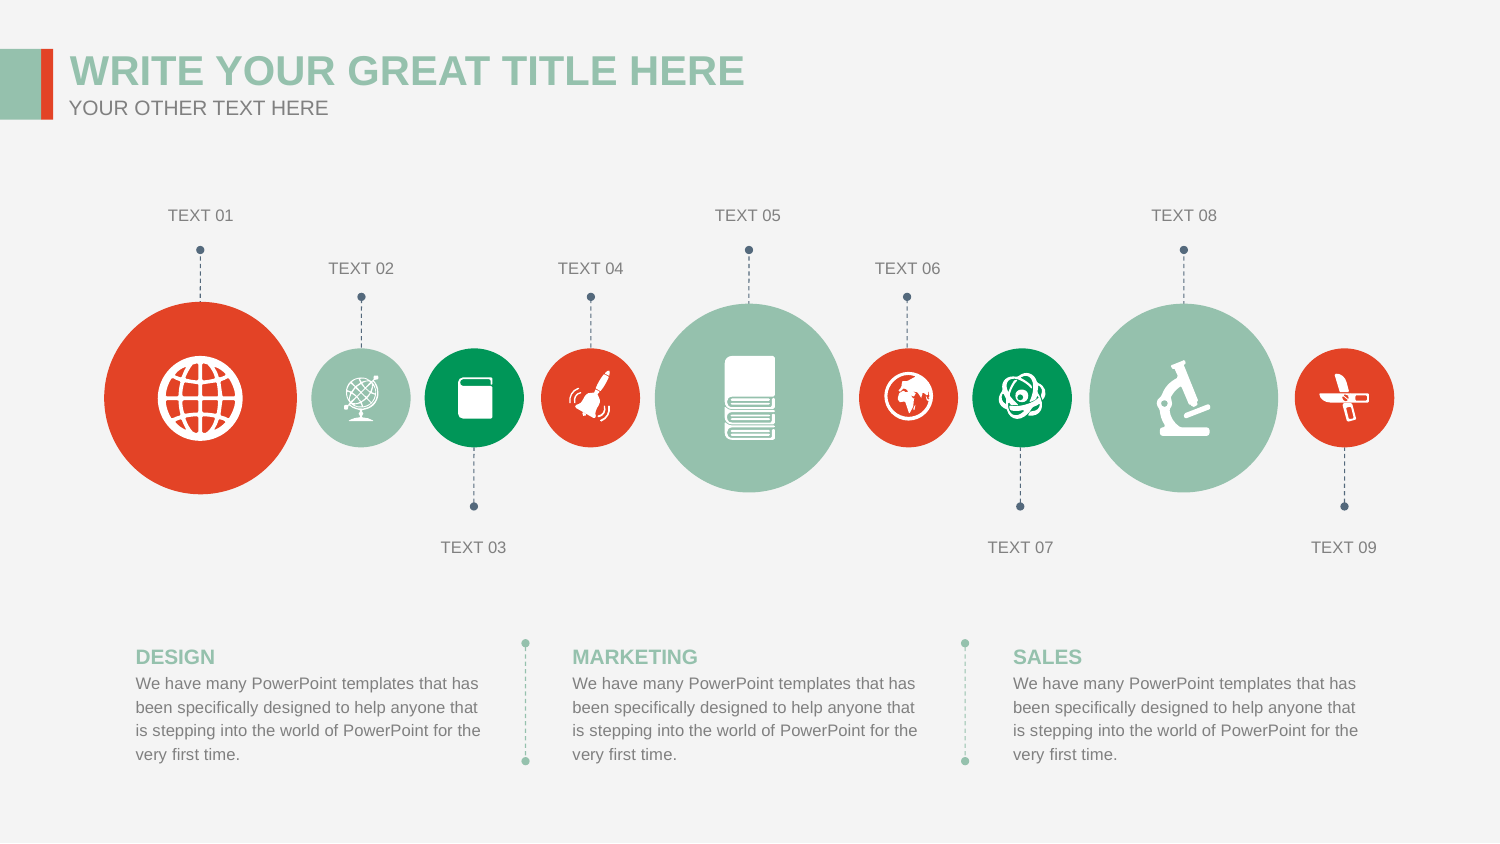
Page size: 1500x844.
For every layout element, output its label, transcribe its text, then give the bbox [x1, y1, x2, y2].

text_box TEXT 05 [700, 197, 796, 233]
text_box [157, 355, 243, 441]
text_box [859, 348, 959, 448]
text_box [1340, 497, 1349, 511]
text_box [1156, 360, 1210, 436]
text_box TEXT 06 [859, 250, 956, 285]
text_box TEXT 03 [425, 529, 522, 564]
text_box [196, 245, 205, 258]
text_box [469, 497, 479, 511]
text_box [600, 405, 610, 422]
text_box DESIGN We have many PowerPoint templates that has been specifically designed to help anyone that is stepping into the world of PowerPoint for the very first time. [135, 638, 490, 765]
text_box [311, 348, 411, 448]
text_box [104, 301, 297, 495]
text_box [521, 757, 530, 766]
text_box TEXT 08 [1136, 197, 1233, 233]
text_box [972, 348, 1072, 448]
text_box [654, 303, 844, 493]
text_box [960, 639, 970, 653]
text_box WRITE YOUR GREAT TITLE HERE [55, 36, 761, 102]
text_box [724, 355, 775, 441]
text_box [541, 348, 641, 448]
text_box MARKETING We have many PowerPoint templates that has been specifically designed to help anyone that is stepping into the world of PowerPoint for the very first time. [572, 638, 927, 765]
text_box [0, 48, 54, 120]
text_box TEXT 01 [153, 197, 249, 233]
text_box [1319, 373, 1369, 422]
text_box [424, 348, 524, 448]
text_box [458, 377, 493, 419]
text_box TEXT 02 [313, 250, 410, 285]
text_box [569, 387, 580, 404]
text_box TEXT 04 [542, 250, 639, 285]
text_box [902, 292, 912, 302]
text_box [1183, 404, 1211, 419]
text_box [1016, 497, 1025, 511]
text_box YOUR OTHER TEXT HERE [54, 86, 344, 127]
text_box [998, 372, 1046, 419]
text_box [884, 371, 934, 421]
text_box [744, 245, 754, 258]
text_box [1089, 303, 1279, 493]
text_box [343, 374, 380, 422]
text_box TEXT 09 [1296, 529, 1392, 564]
text_box SALES We have many PowerPoint templates that has been specifically designed to help anyone that is stepping into the world of PowerPoint for the very first time. [1013, 638, 1368, 765]
text_box [521, 639, 530, 653]
text_box [1294, 348, 1395, 448]
text_box [586, 292, 596, 302]
text_box [961, 757, 970, 766]
text_box [573, 370, 610, 418]
text_box [357, 292, 366, 302]
text_box [1179, 245, 1189, 258]
text_box TEXT 07 [972, 529, 1069, 564]
